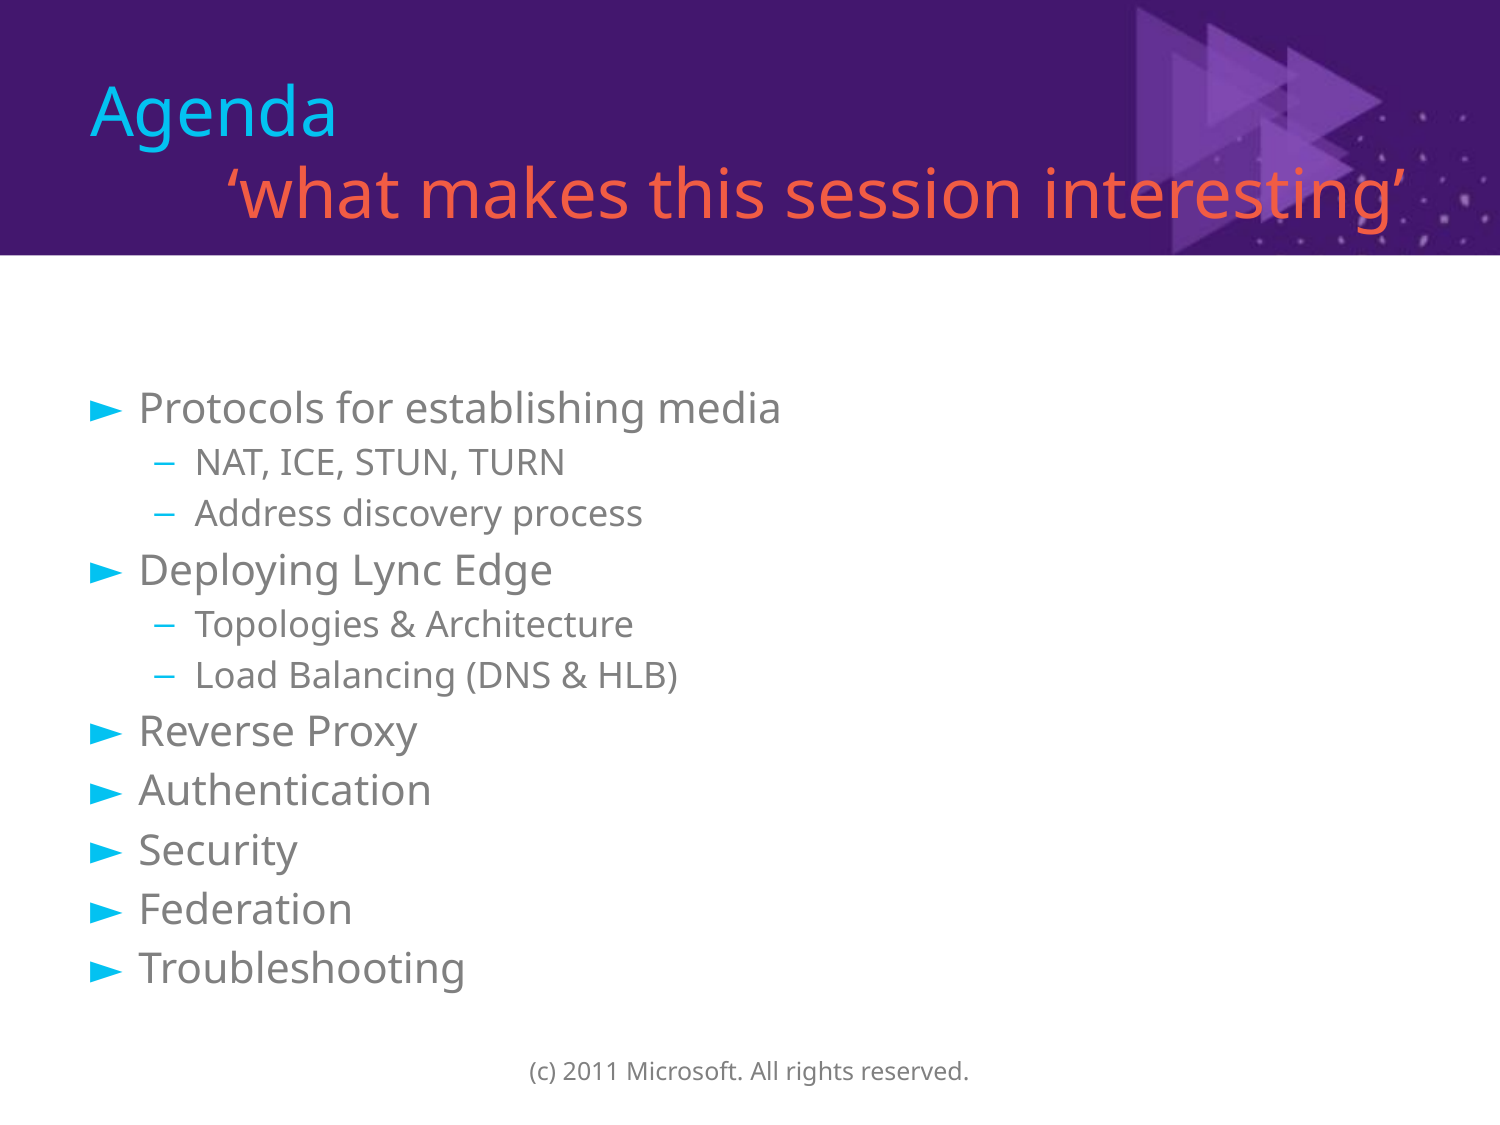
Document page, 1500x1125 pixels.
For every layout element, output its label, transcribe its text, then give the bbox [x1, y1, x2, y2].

list Protocols for establishing media NAT, ICE, STUN, TURN Address discovery process Deploying Lync Edge Topologies & Architecture Load Balancing (DNS & HLB) Reverse Proxy Authentication Security Federation Troubleshooting [75, 373, 1425, 1005]
picture [0, 0, 1500, 255]
title Agenda ‘what makes this session interesting’ [75, 56, 1425, 244]
footer (c) 2011 Microsoft. All rights reserved. [512, 1042, 988, 1103]
